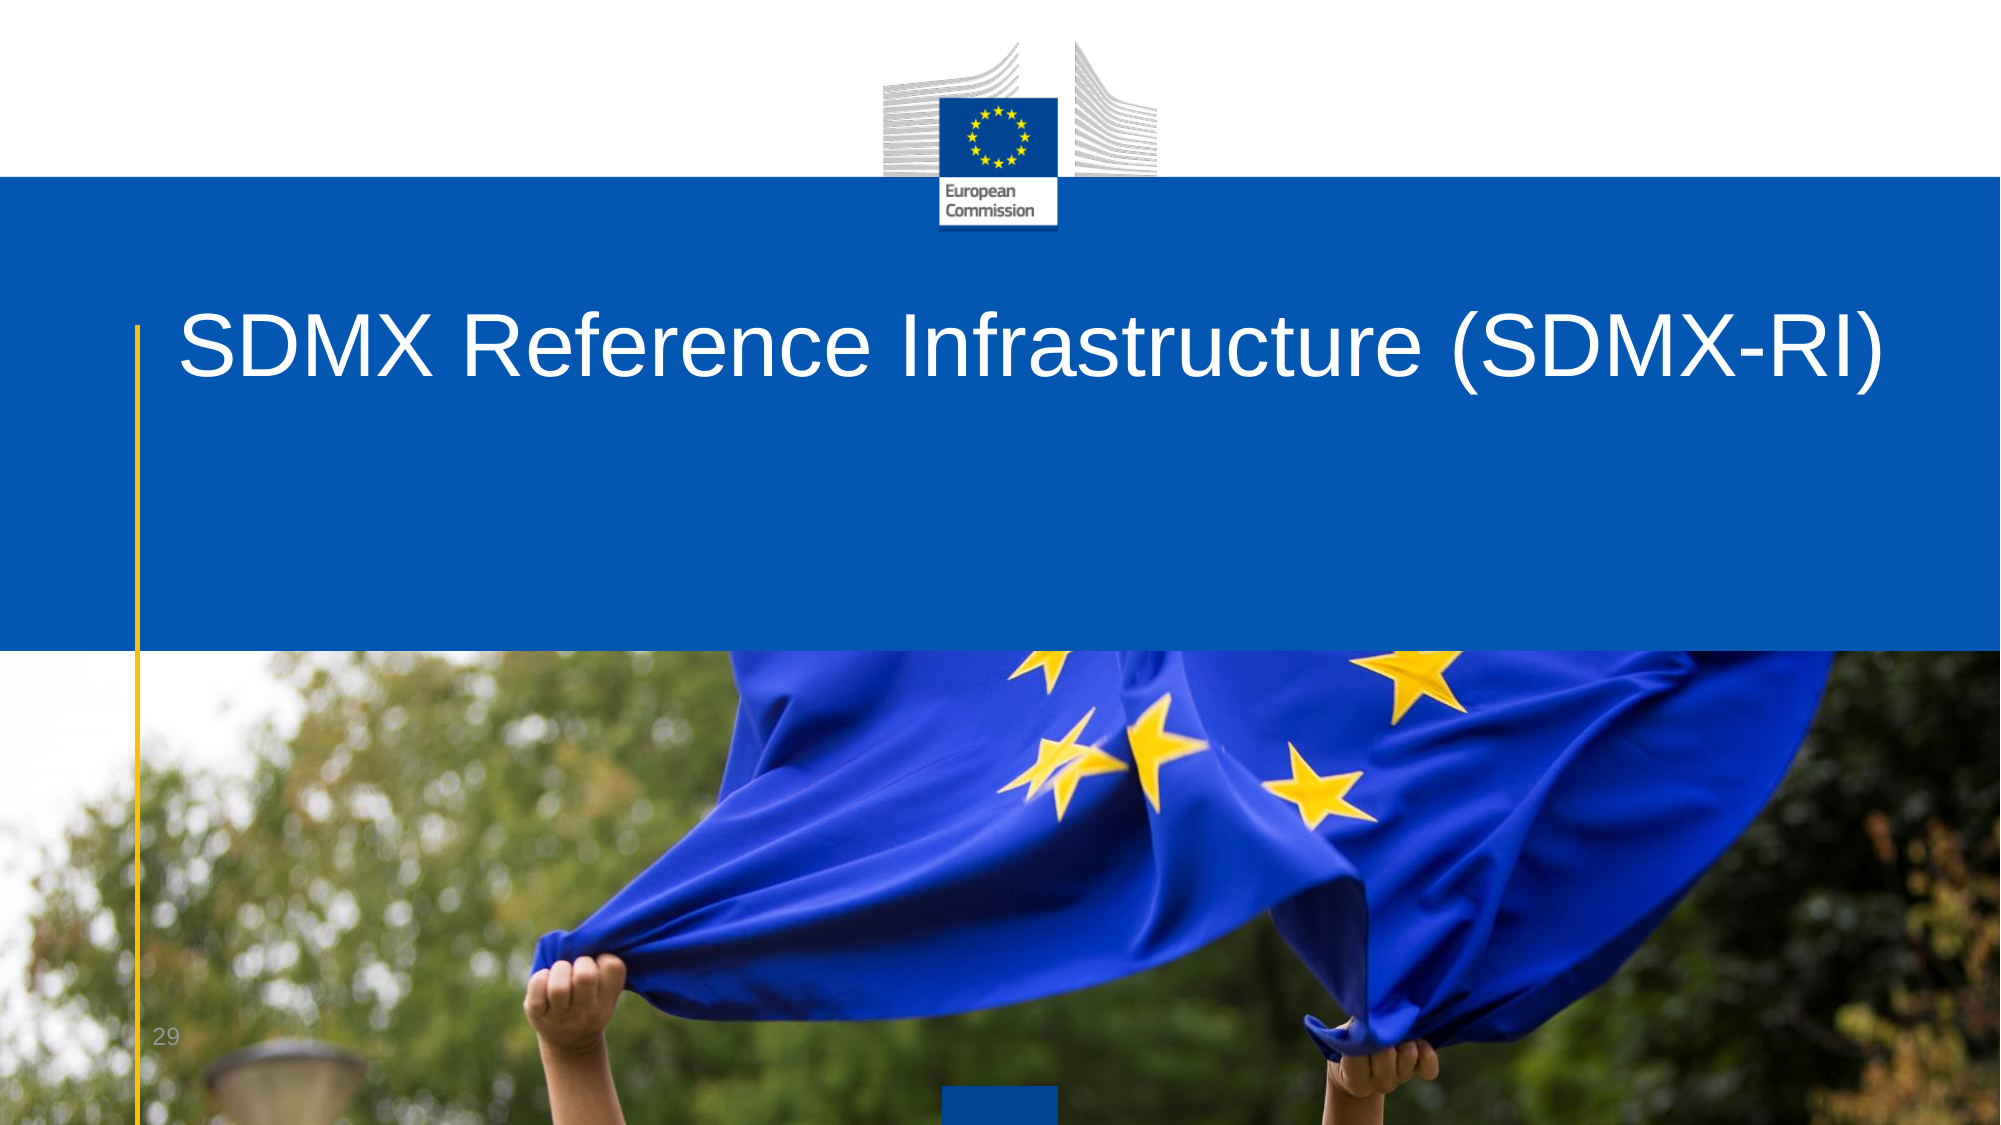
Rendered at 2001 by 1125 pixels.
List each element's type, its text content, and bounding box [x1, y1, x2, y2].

slide_number 29 [137, 1005, 588, 1066]
picture [140, 651, 2000, 1125]
title SDMX Reference Infrastructure (SDMX-RI) [151, 292, 1913, 512]
picture [883, 42, 1157, 232]
picture [0, 651, 135, 1125]
